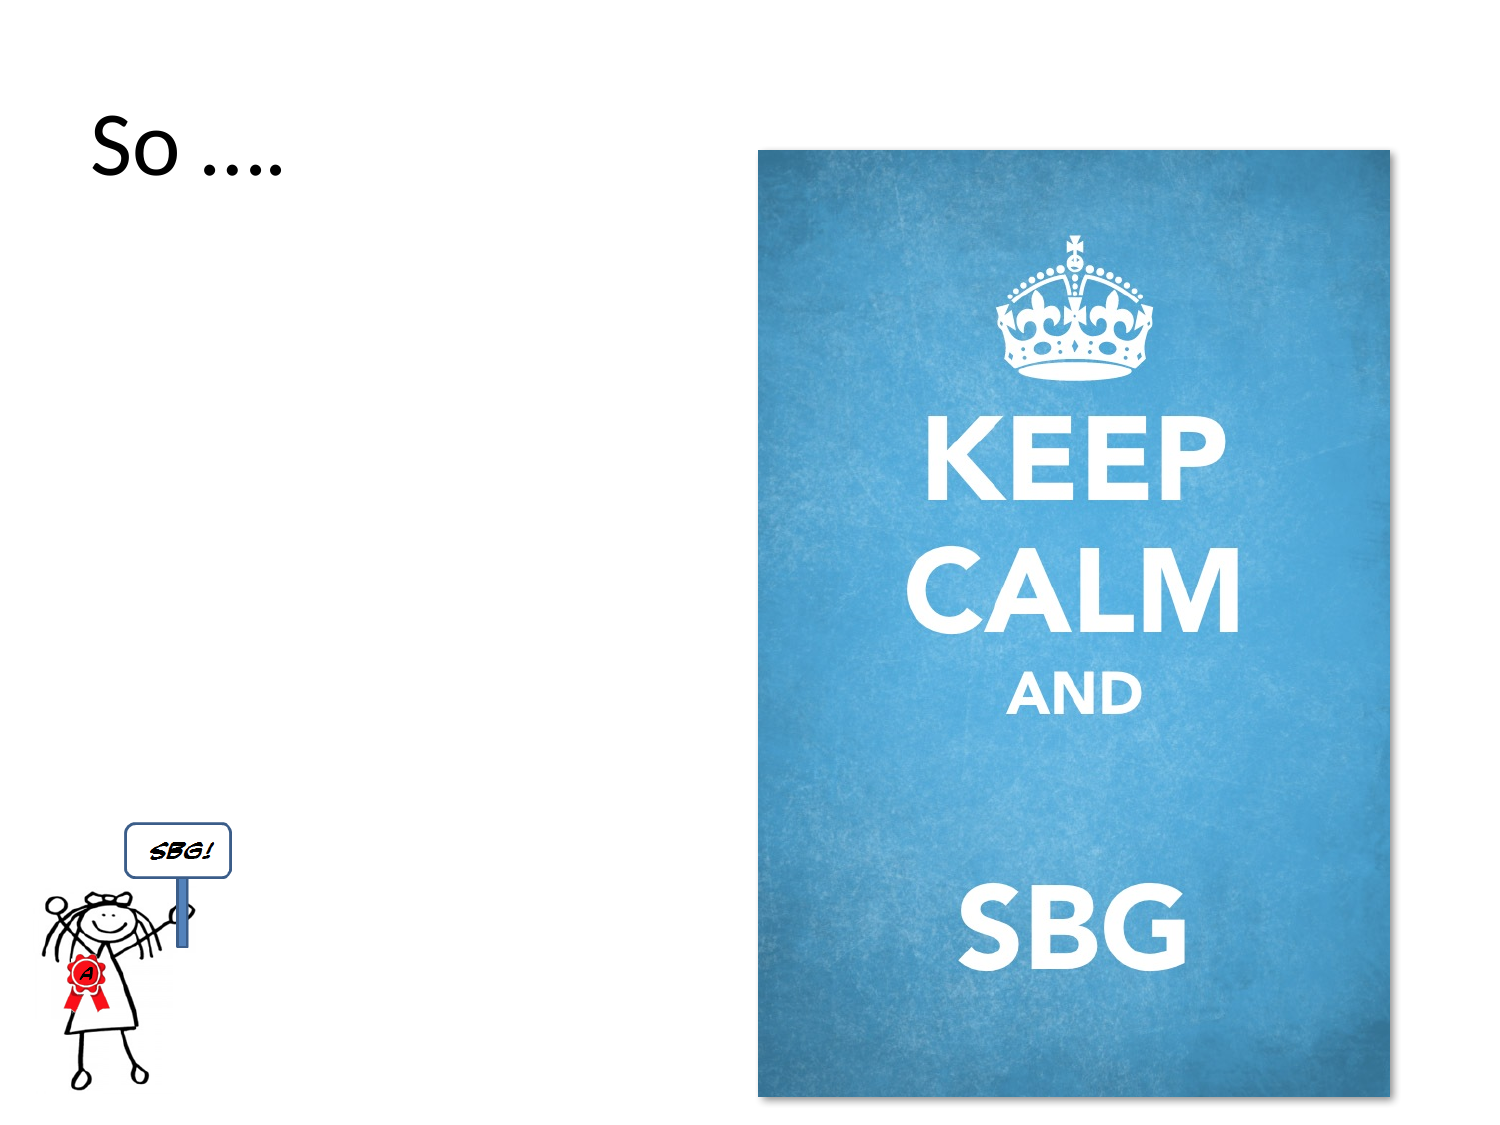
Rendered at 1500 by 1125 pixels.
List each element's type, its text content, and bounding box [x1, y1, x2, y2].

picture [32, 820, 241, 1097]
title So …. [75, 45, 1425, 233]
picture [758, 150, 1390, 1097]
